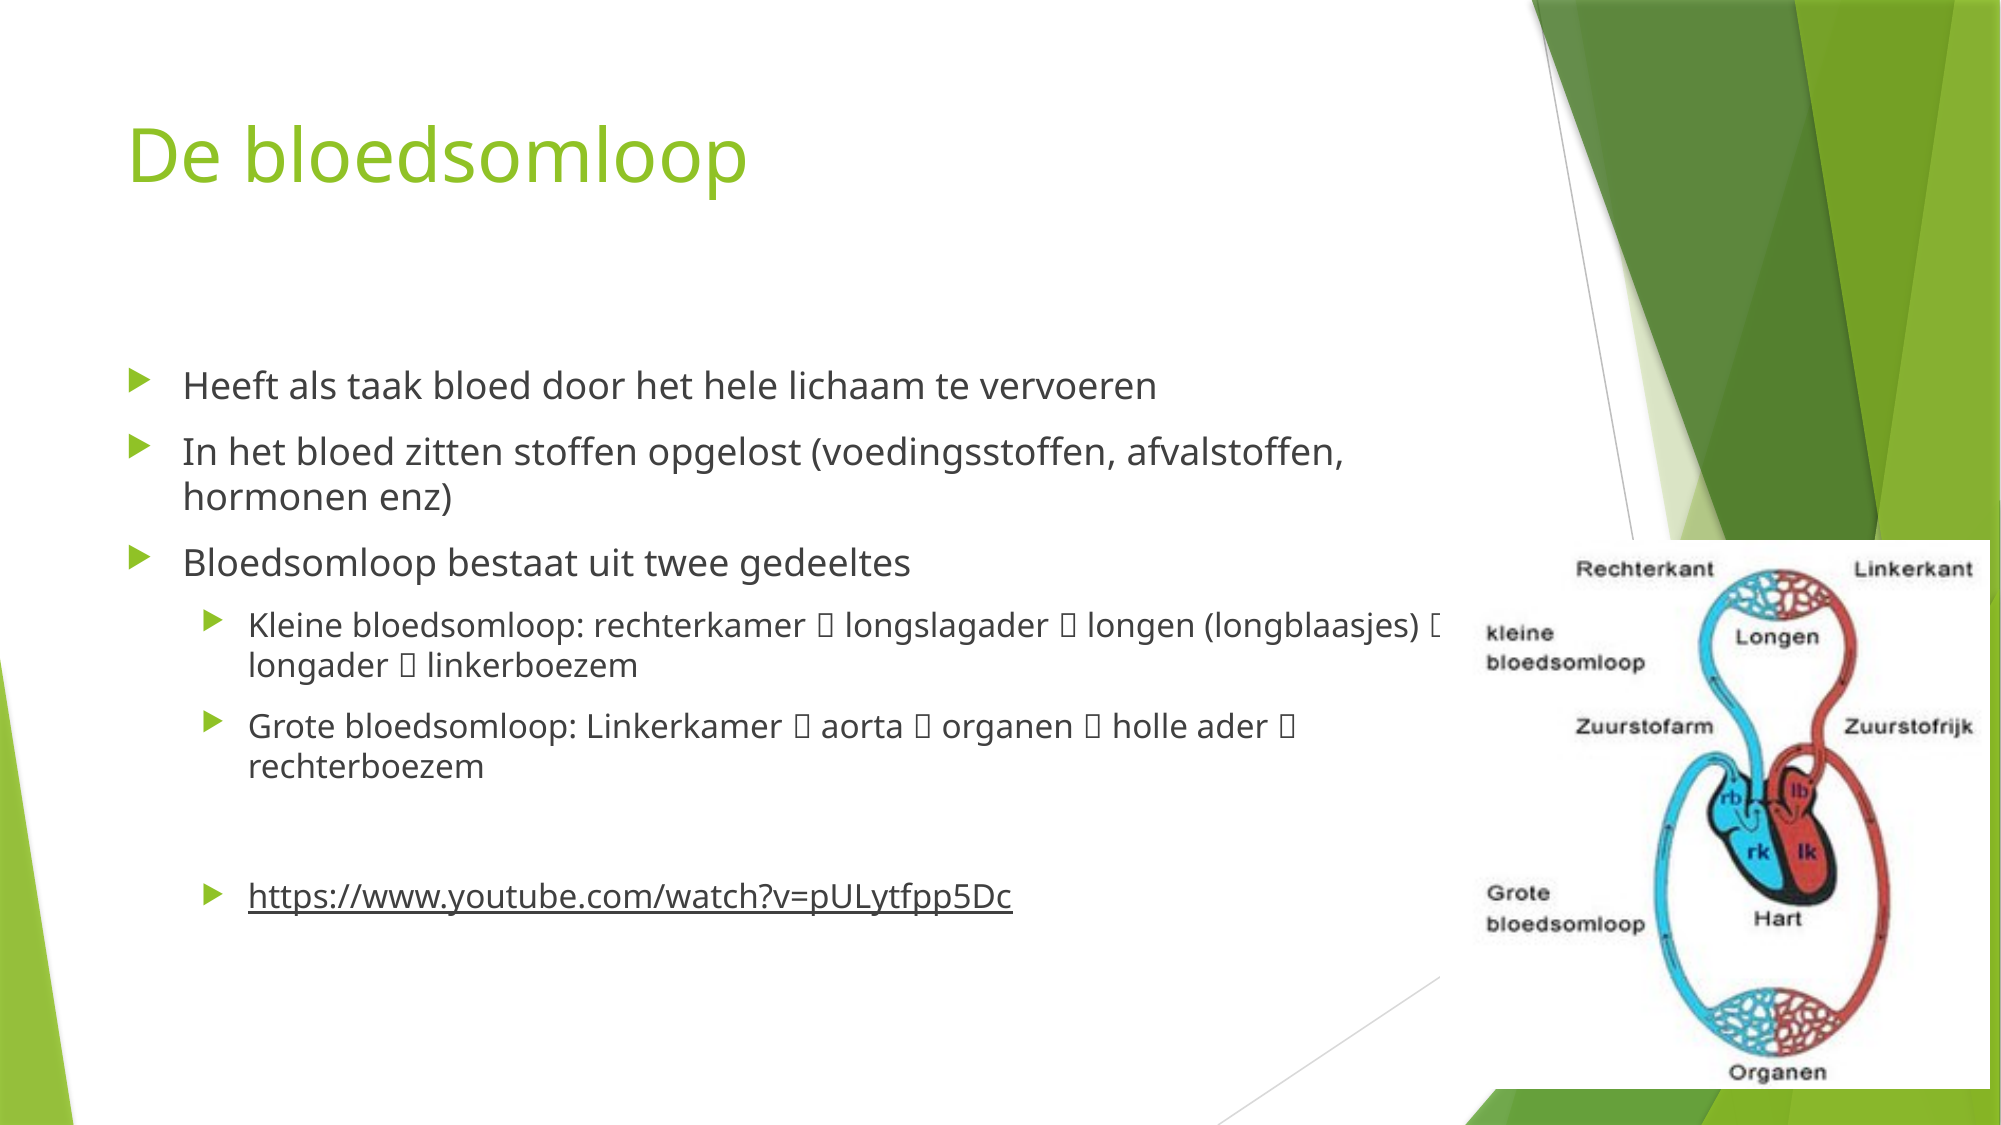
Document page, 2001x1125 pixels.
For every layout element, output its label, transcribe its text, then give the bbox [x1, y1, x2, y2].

picture [1440, 540, 1990, 1090]
list Heeft als taak bloed door het hele lichaam te vervoeren In het bloed zitten stoffen opgelost (voedingsstoffen, afvalstoffen, hormonen enz) Bloedsomloop bestaat uit twee gedeeltes Kleine bloedsomloop: rechterkamer  longslagader  longen (longblaasjes)  longader  linkerboezem Grote bloedsomloop: Linkerkamer  aorta  organen  holle ader  rechterboezem https://www.youtube.com/watch?v=pULytfpp5Dc [111, 354, 1522, 992]
title De bloedsomloop [111, 99, 1522, 317]
